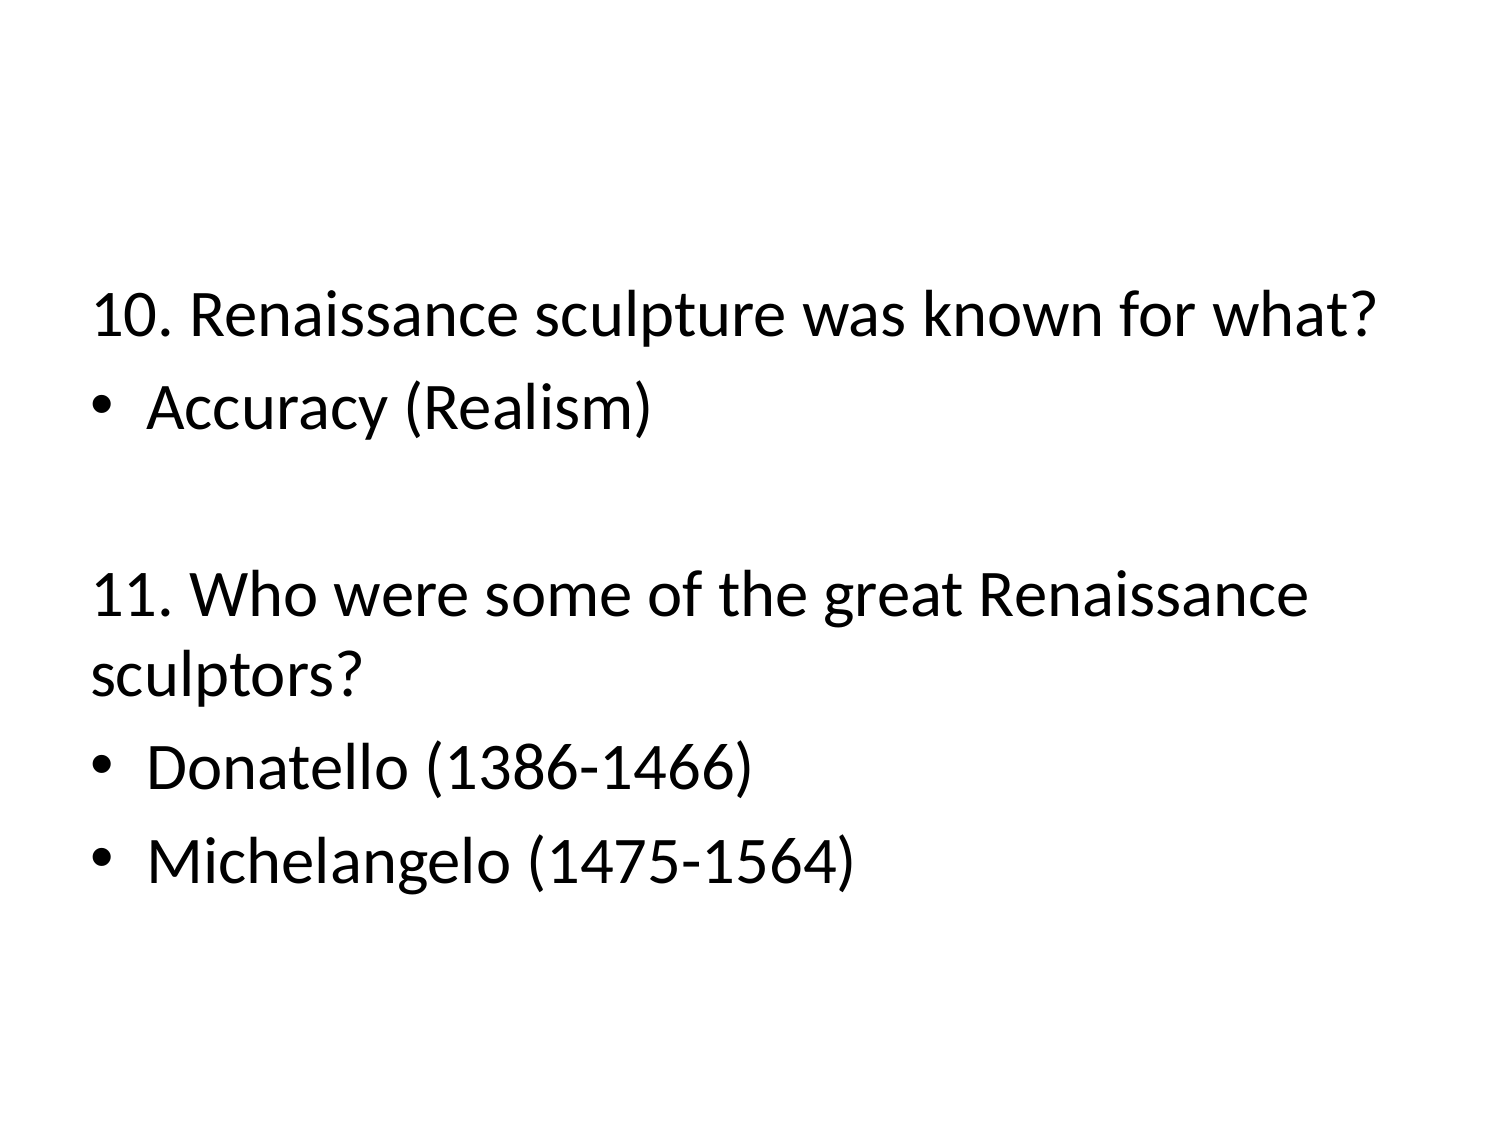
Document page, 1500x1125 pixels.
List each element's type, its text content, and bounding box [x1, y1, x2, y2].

list 10. Renaissance sculpture was known for what? Accuracy (Realism) 11. Who were some of the great Renaissance sculptors? Donatello (1386-1466) Michelangelo (1475-1564) [75, 262, 1425, 1005]
